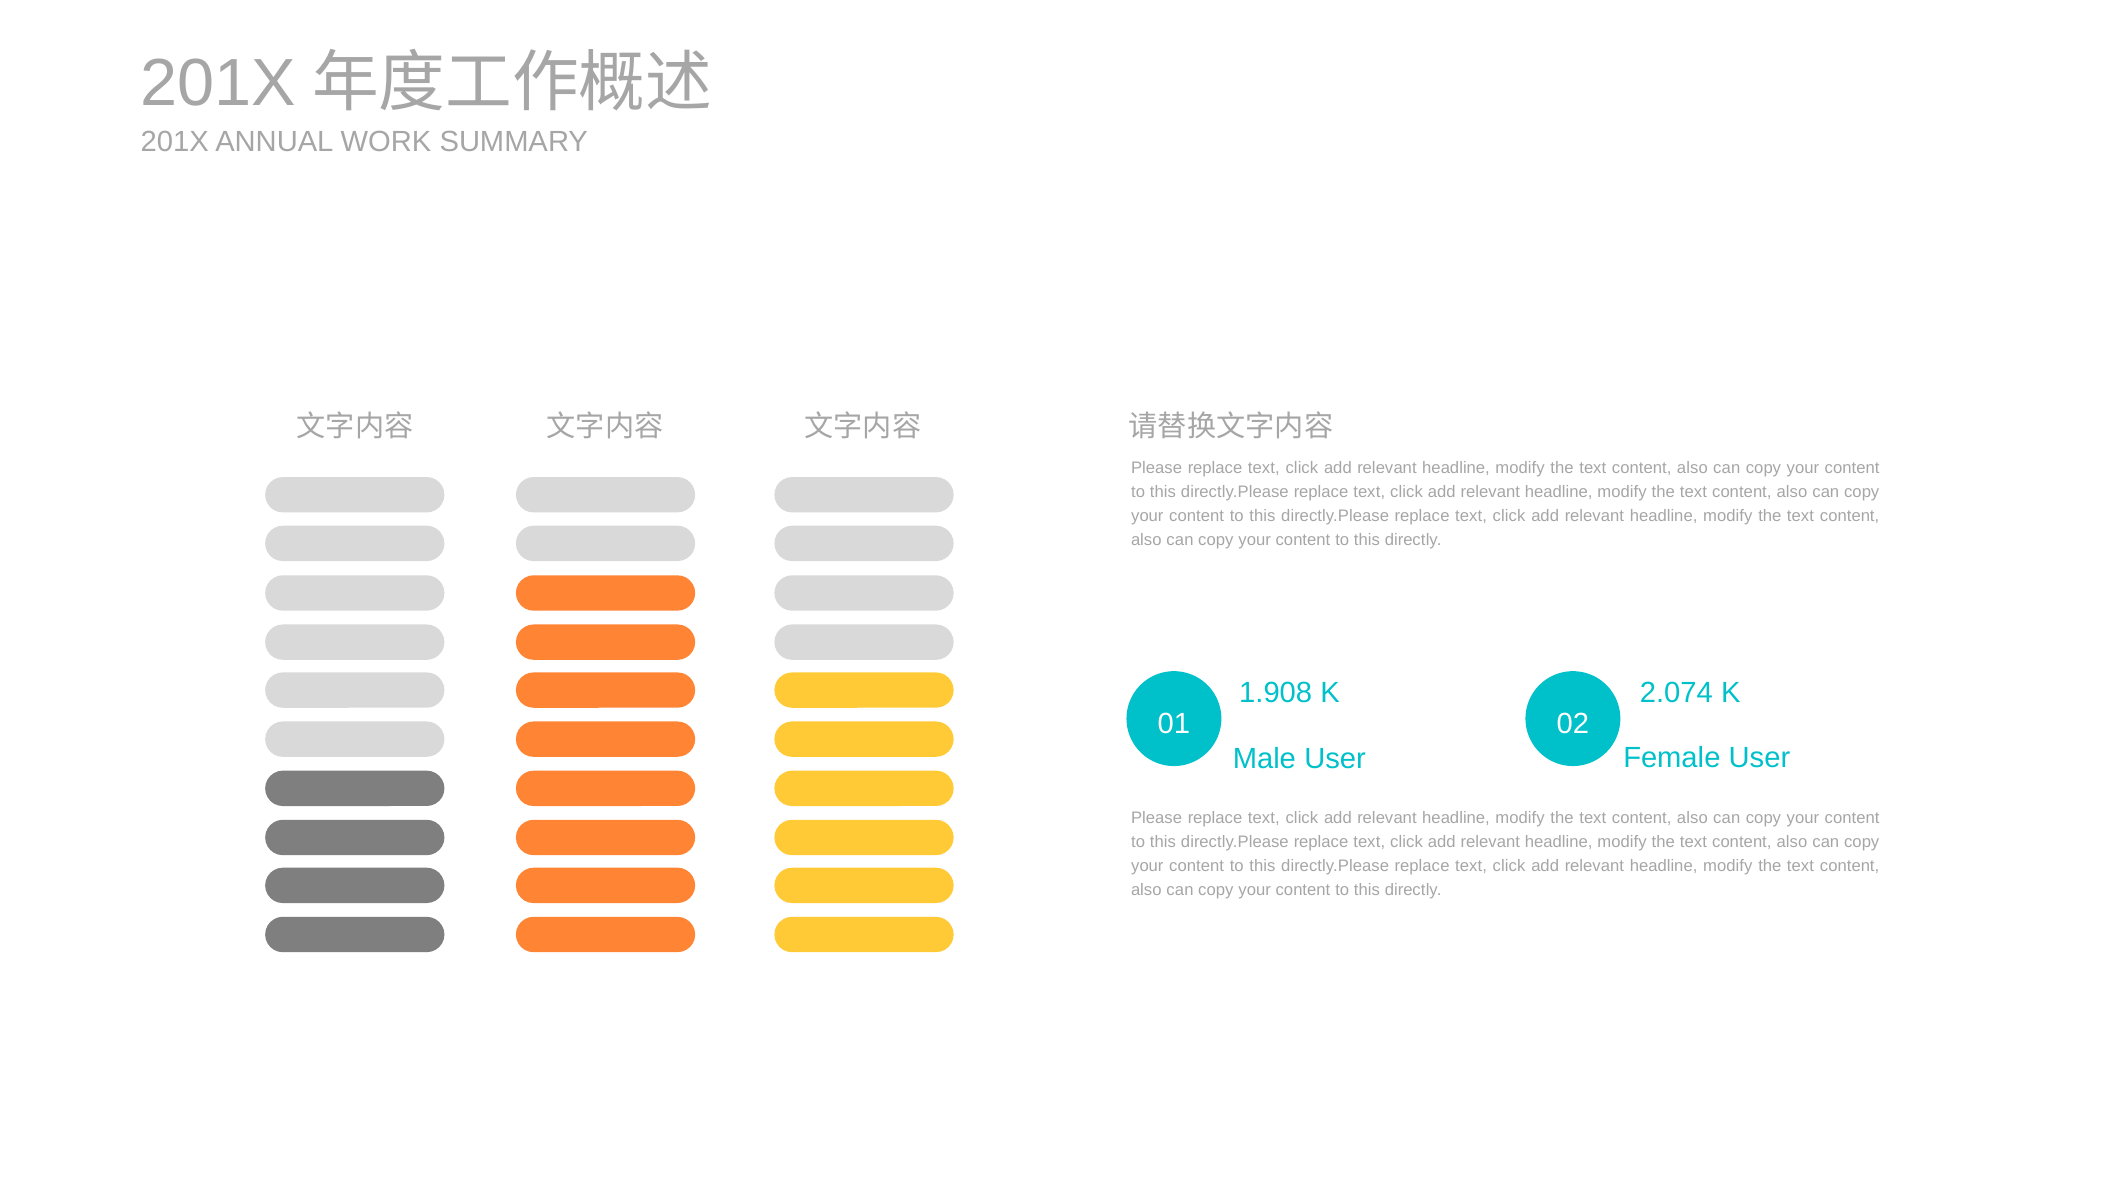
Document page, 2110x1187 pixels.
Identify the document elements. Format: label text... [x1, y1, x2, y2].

text_box 文字内容 [781, 407, 944, 443]
text_box Please replace text, click add relevant headline, modify the text content, also can copy your content to this directly.Please replace text, click add relevant headline, modify the text content, also can copy your content to this directly.Please replace text, click add relevant headline, modify the text content, also can copy your content to this directly. [1130, 453, 1881, 550]
text_box [264, 770, 445, 807]
text_box 1.908 K [1239, 666, 1341, 709]
text_box [264, 720, 445, 758]
text_box 201X年度工作概述 [140, 38, 789, 119]
text_box 请替换文字内容 [1128, 400, 1801, 443]
text_box [773, 525, 955, 562]
text_box 文字内容 [524, 407, 687, 443]
text_box [264, 525, 445, 562]
text_box [515, 525, 696, 562]
text_box [515, 476, 696, 513]
text_box [773, 671, 955, 709]
text_box Male User [1232, 732, 1367, 775]
text_box [773, 476, 955, 513]
text_box 02 [1524, 670, 1622, 768]
text_box [515, 623, 696, 661]
text_box [515, 574, 696, 612]
text_box [264, 867, 445, 904]
text_box [264, 819, 445, 856]
text_box 201X ANNUAL WORK SUMMARY [140, 122, 602, 158]
text_box 01 [1125, 670, 1223, 768]
text_box Please replace text, click add relevant headline, modify the text content, also can copy your content to this directly.Please replace text, click add relevant headline, modify the text content, also can copy your content to this directly.Please replace text, click add relevant headline, modify the text content, also can copy your content to this directly. [1130, 803, 1881, 899]
text_box [264, 574, 445, 612]
text_box Female User [1623, 730, 1791, 773]
text_box [515, 720, 696, 758]
text_box [773, 819, 955, 856]
text_box 2.074 K [1639, 666, 1741, 709]
text_box [515, 867, 696, 904]
text_box [773, 574, 955, 612]
text_box [264, 916, 445, 953]
text_box [264, 476, 445, 513]
text_box [773, 867, 955, 904]
text_box [264, 671, 445, 709]
text_box [515, 916, 696, 953]
text_box [773, 916, 955, 953]
text_box [773, 770, 955, 807]
text_box [773, 720, 955, 758]
text_box [515, 671, 696, 709]
text_box [773, 623, 955, 661]
text_box [264, 623, 445, 661]
text_box [515, 770, 696, 807]
text_box 文字内容 [274, 407, 437, 443]
